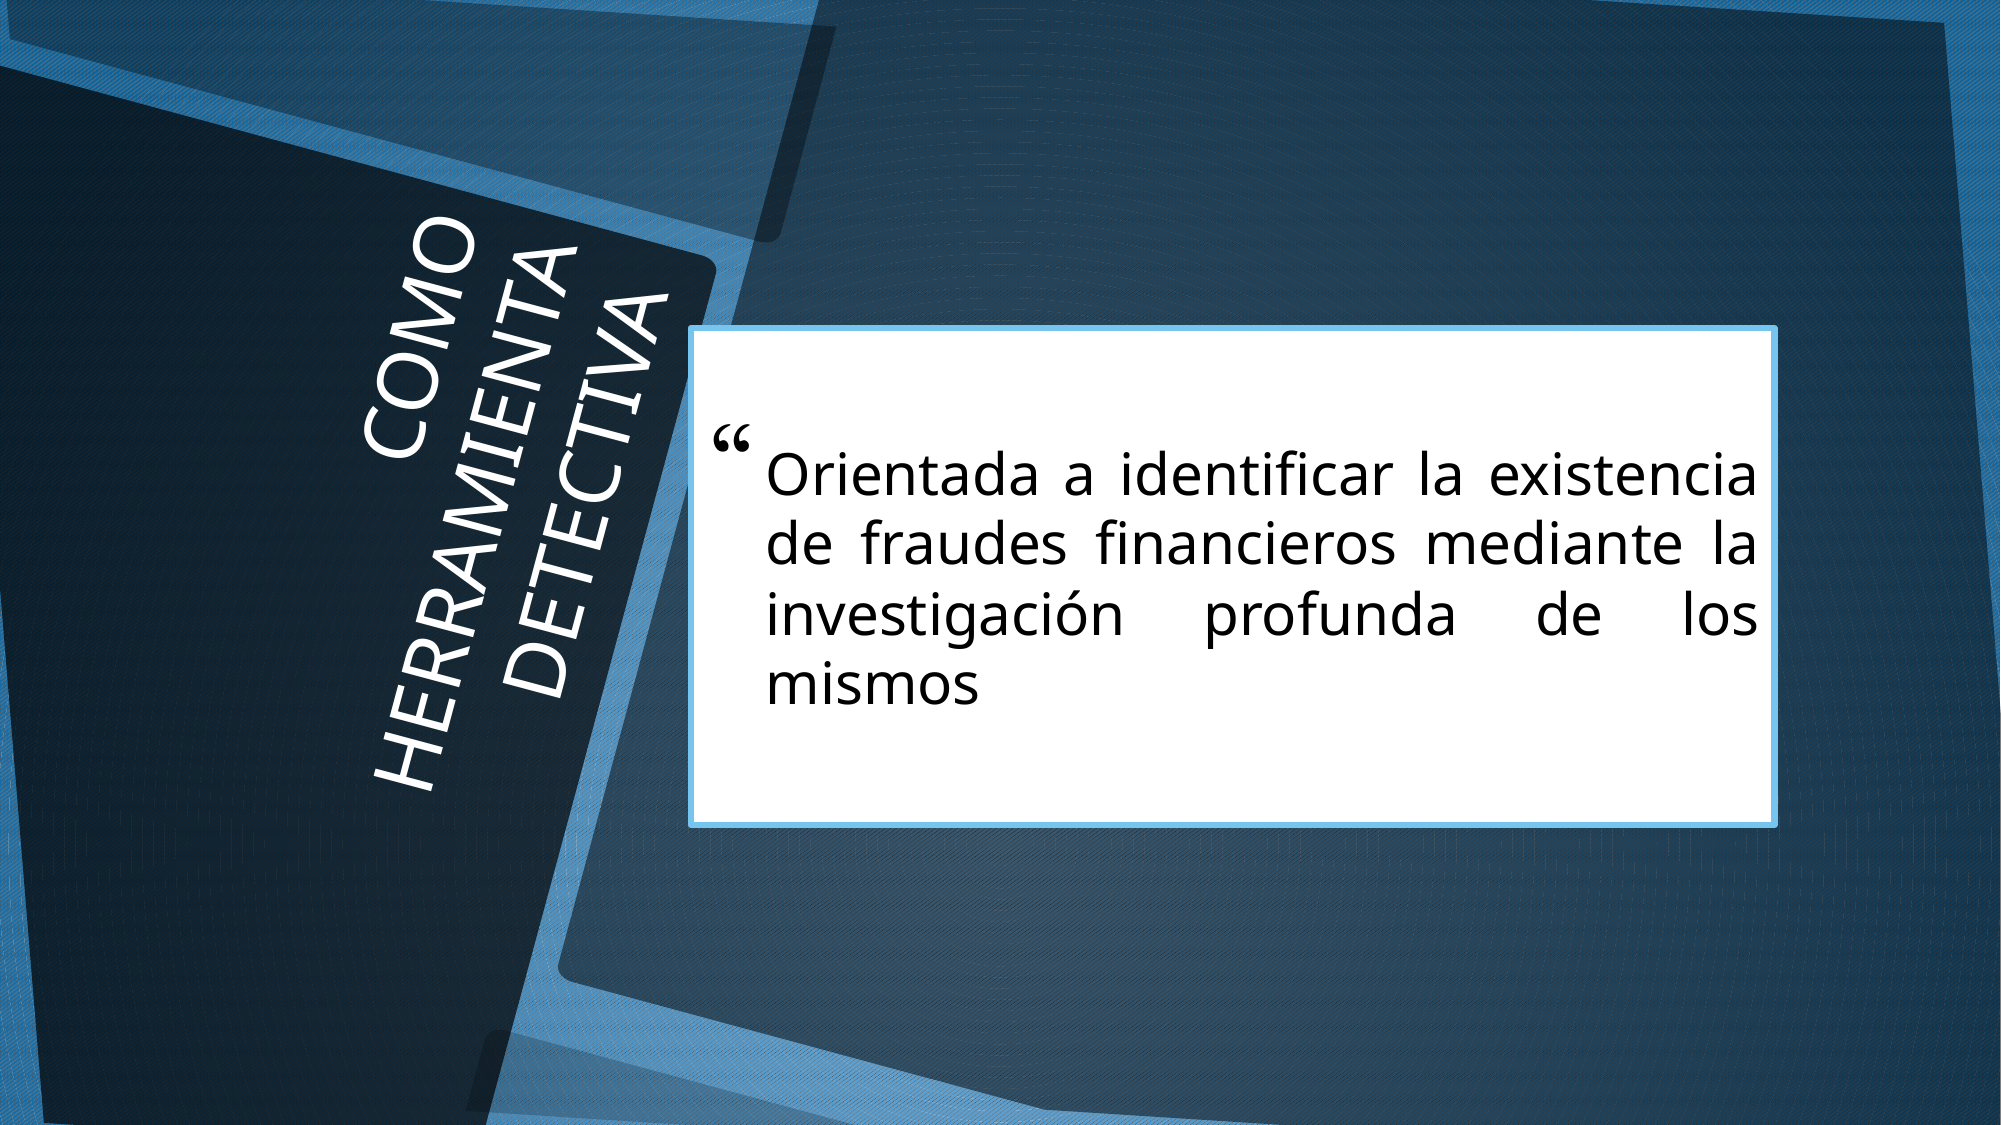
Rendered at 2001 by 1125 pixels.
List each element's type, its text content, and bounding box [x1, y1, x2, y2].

list Orientada a identificar la existencia de fraudes financieros mediante la investigación profunda de los mismos [689, 326, 1777, 827]
title COMO HERRAMIENTA DETECTIVA [128, 169, 702, 1068]
